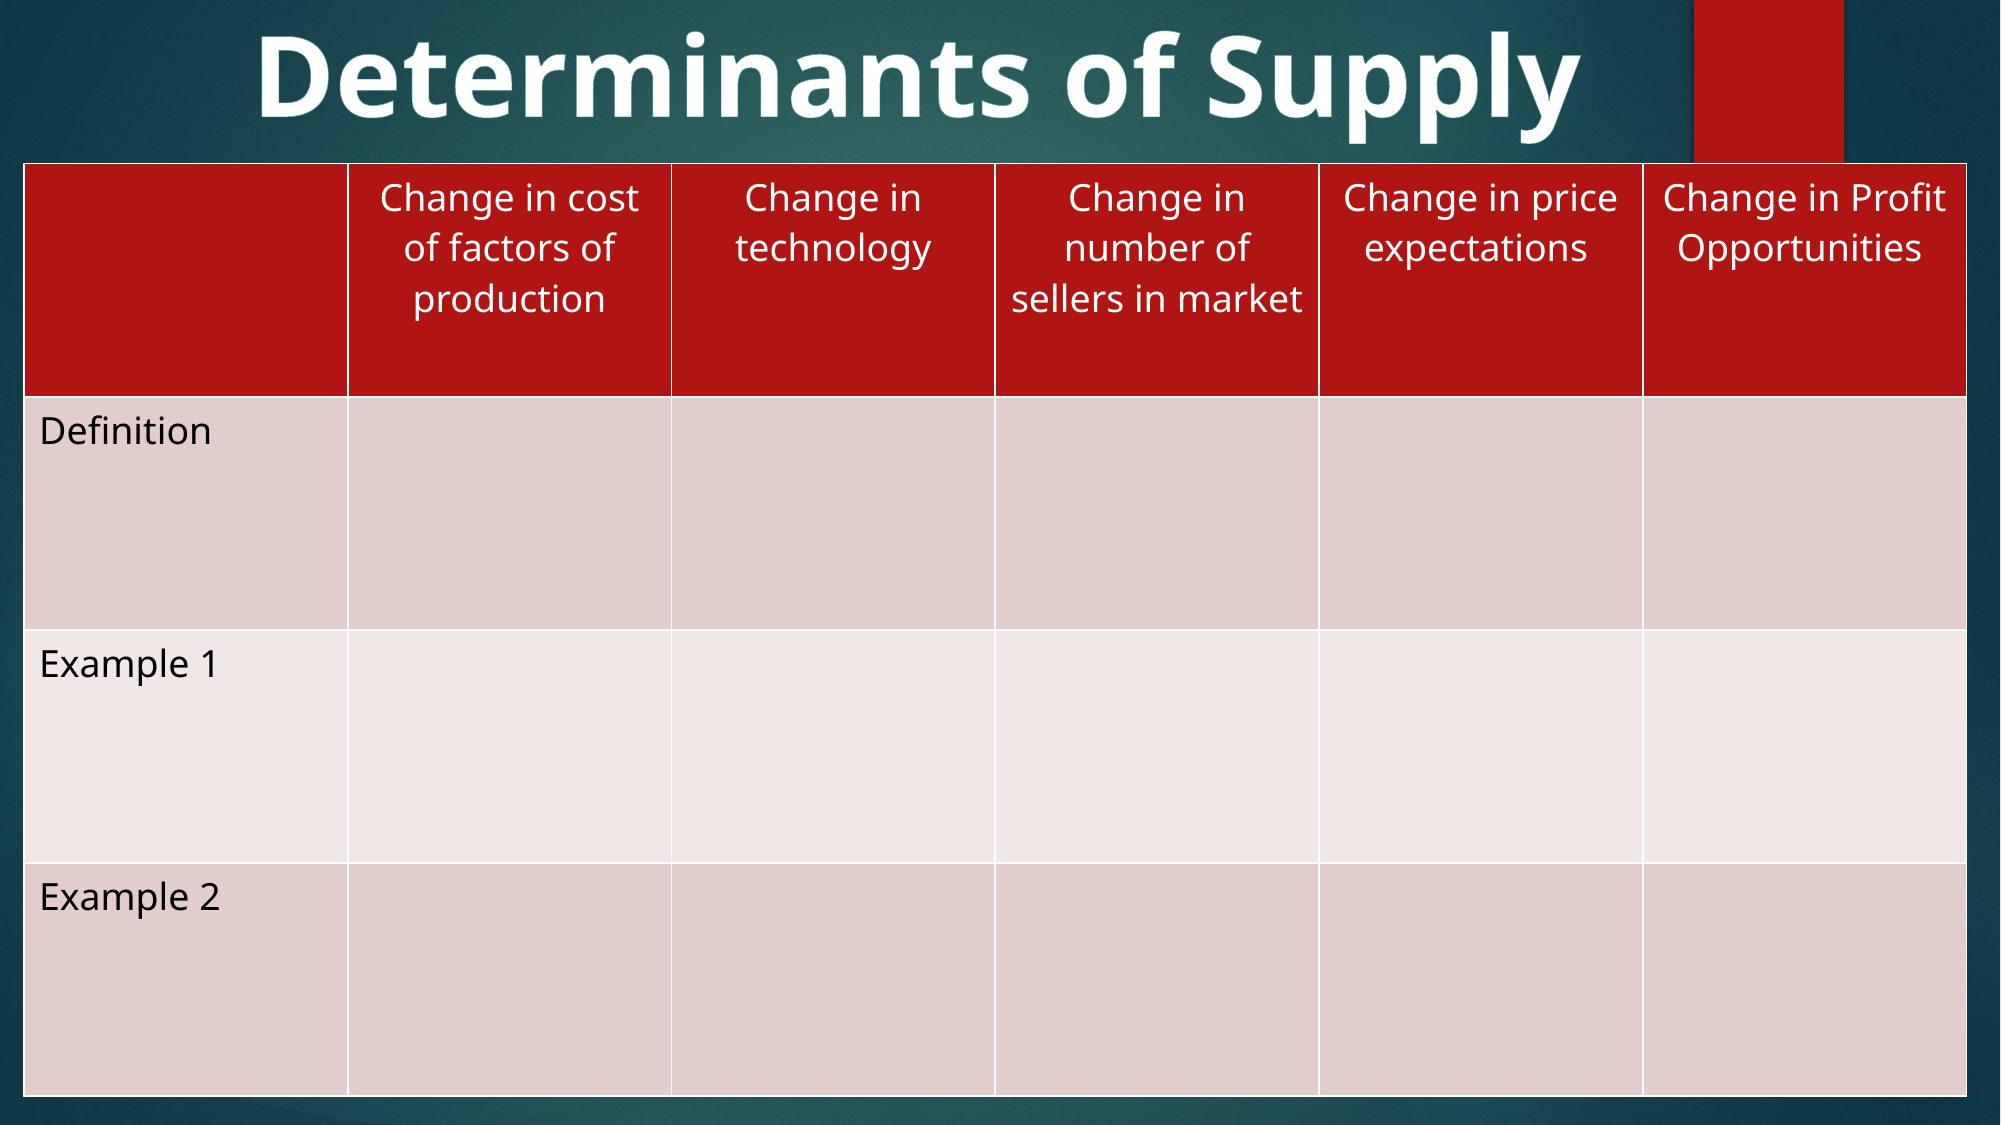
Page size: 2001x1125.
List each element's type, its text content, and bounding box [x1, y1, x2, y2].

table_cell [1320, 864, 1642, 1095]
table_cell [1644, 398, 1966, 629]
table_cell [996, 864, 1318, 1095]
table_cell [349, 398, 671, 629]
table_header Change in cost of factors of production [349, 164, 671, 396]
table_cell [349, 864, 671, 1095]
table_header [25, 164, 347, 396]
table_cell [349, 631, 671, 862]
table_header Change in number of sellers in market [996, 164, 1318, 396]
table_cell Definition [25, 398, 347, 629]
table_cell [672, 631, 994, 862]
table_cell [1320, 631, 1642, 862]
table_cell Example 1 [25, 631, 347, 862]
table_cell Example 2 [25, 864, 347, 1095]
table_cell [1320, 398, 1642, 629]
table_header Change in price expectations [1320, 164, 1642, 396]
table_cell [1644, 631, 1966, 862]
text_box Determinants of Supply [236, 0, 1597, 147]
table_cell [1644, 864, 1966, 1095]
table_cell [996, 398, 1318, 629]
table_cell [672, 864, 994, 1095]
table_header Change in technology [672, 164, 994, 396]
table_cell [672, 398, 994, 629]
table_cell [996, 631, 1318, 862]
table_header Change in Profit Opportunities [1644, 164, 1966, 396]
